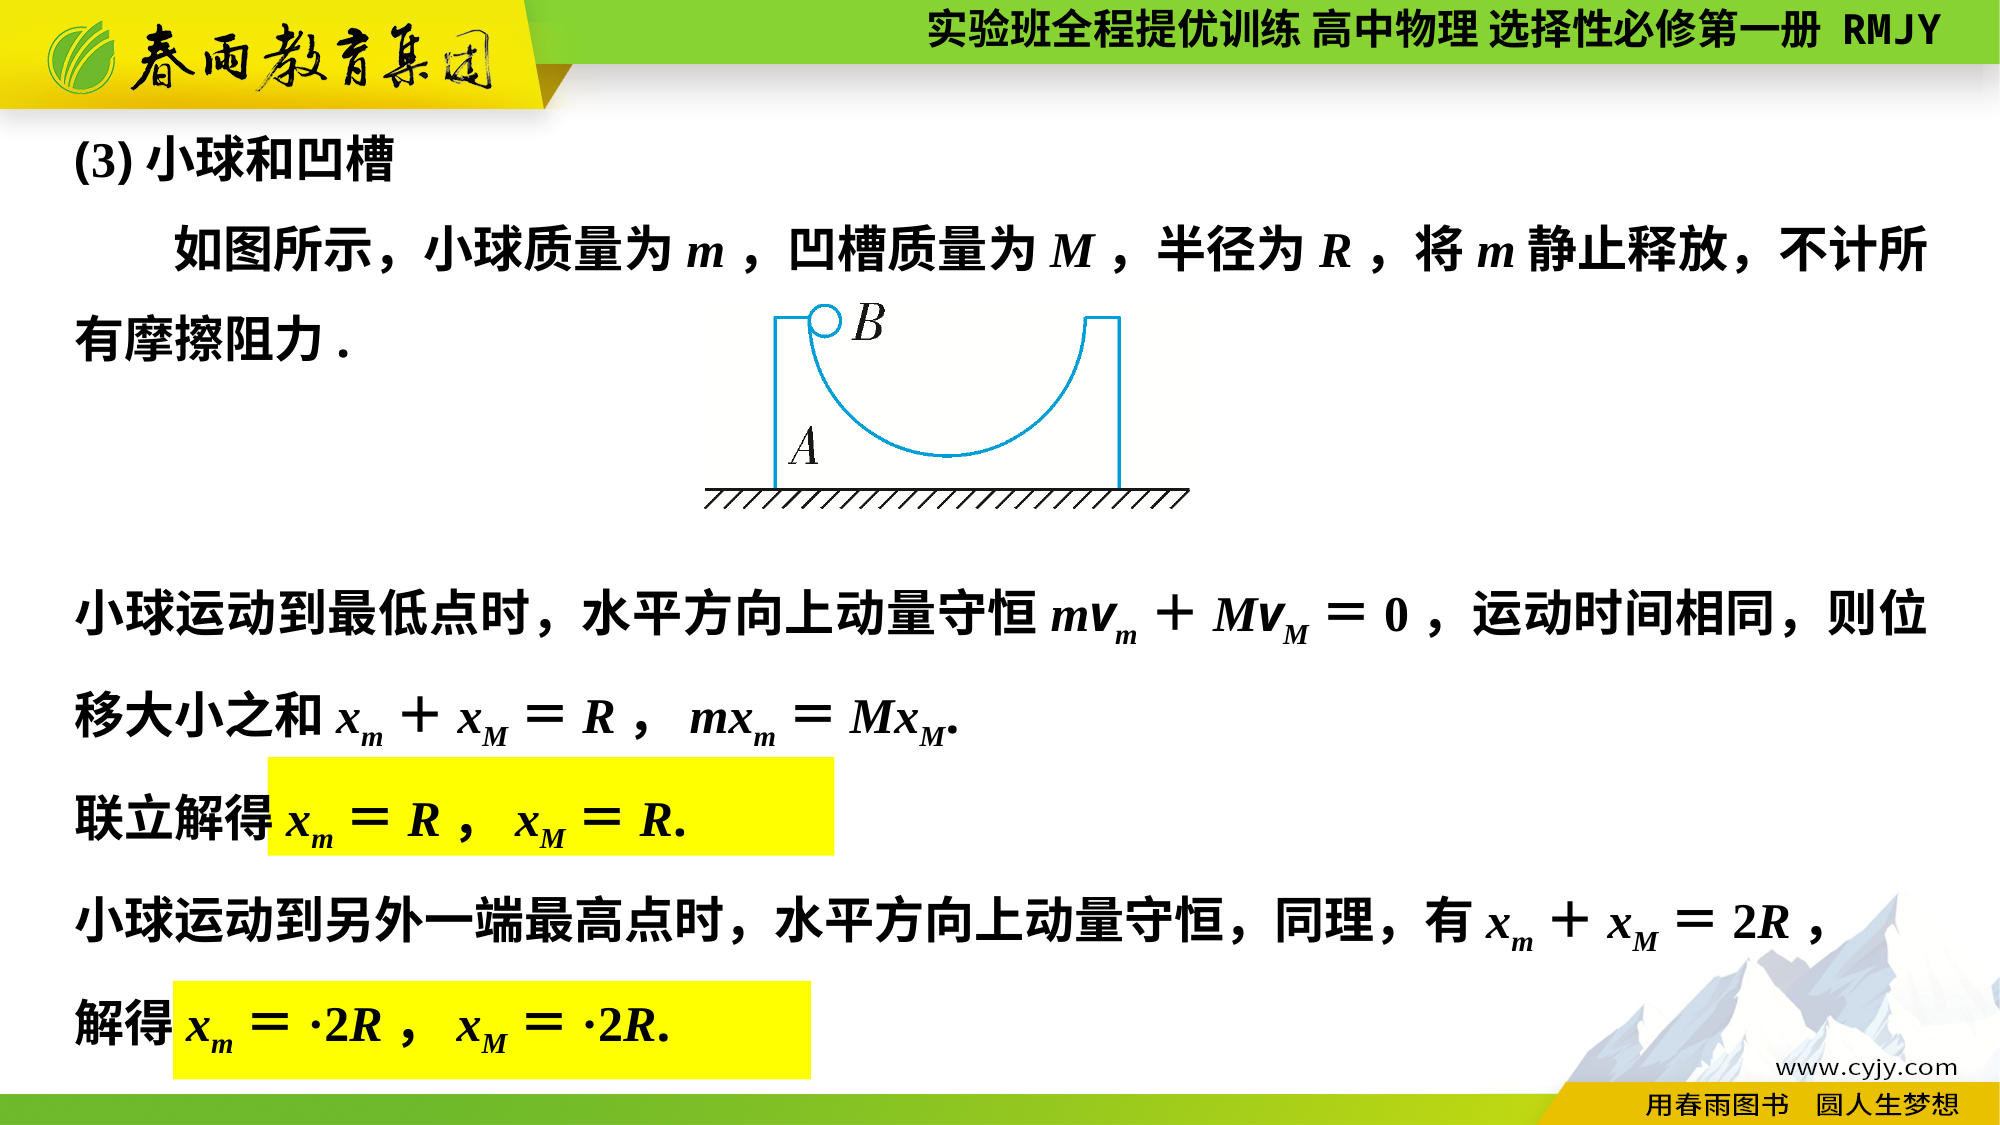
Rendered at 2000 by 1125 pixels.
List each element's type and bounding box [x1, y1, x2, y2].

text_box [173, 980, 811, 1080]
text_box [267, 757, 835, 856]
picture [0, 0, 2000, 1125]
